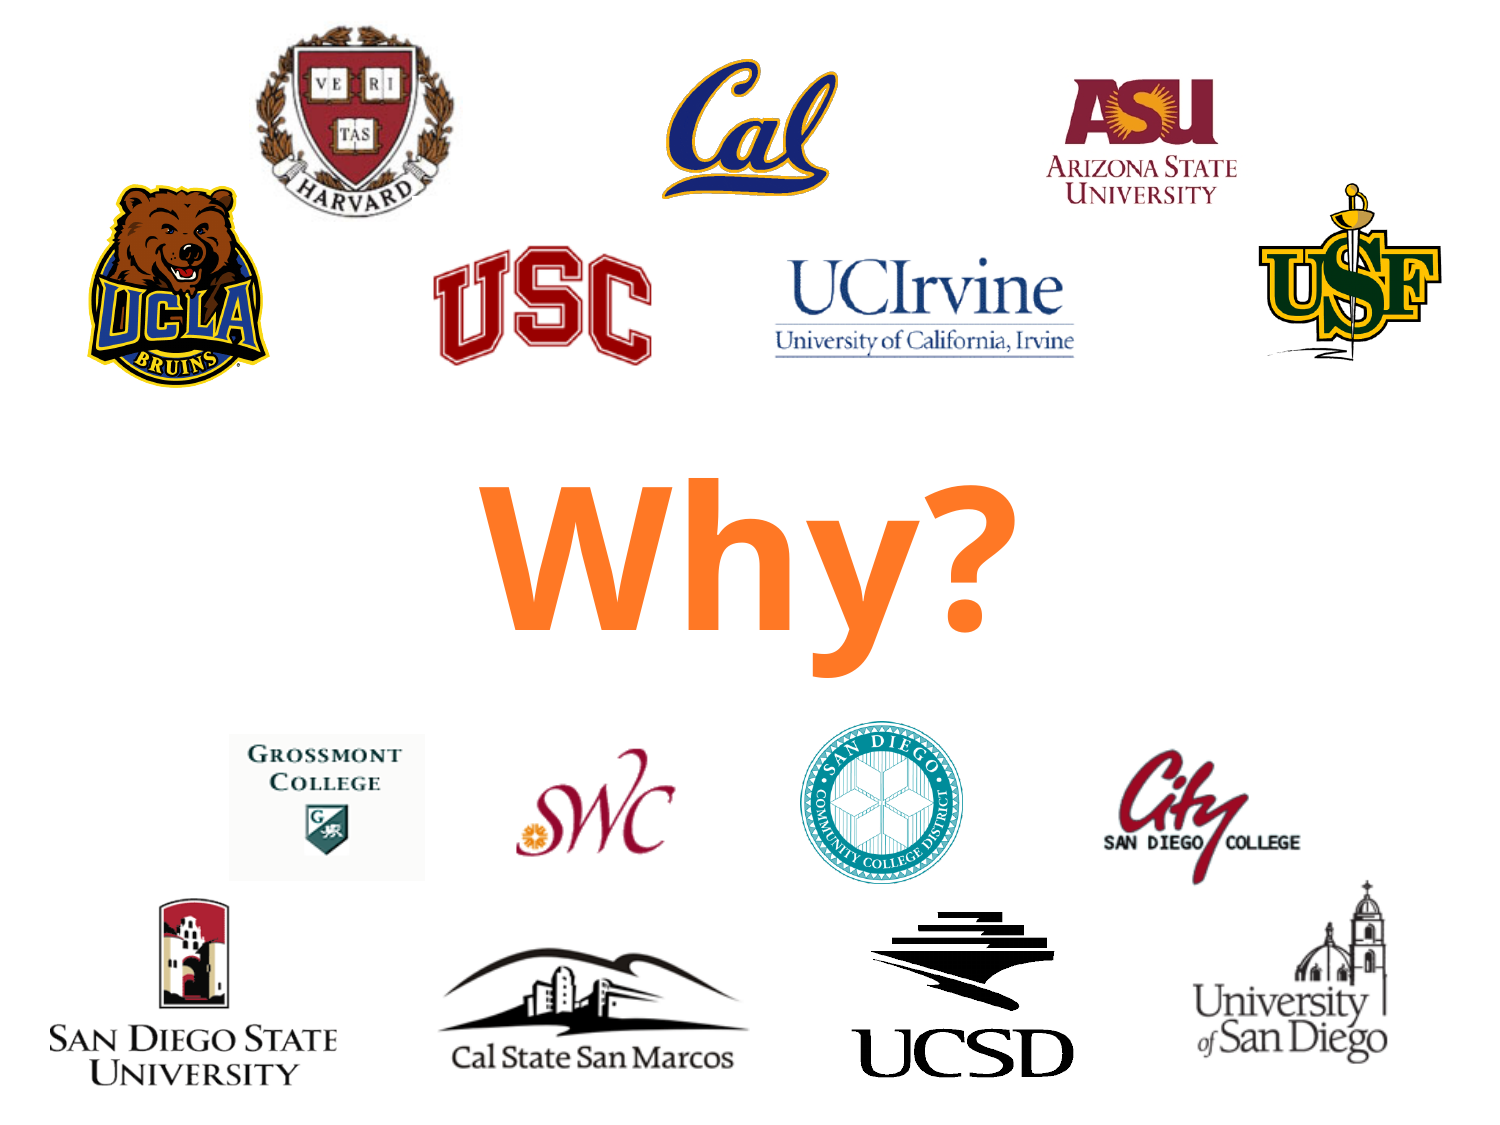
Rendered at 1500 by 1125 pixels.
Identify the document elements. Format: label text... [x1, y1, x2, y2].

picture [437, 933, 751, 1083]
picture [49, 896, 338, 1088]
picture [1099, 746, 1451, 1079]
picture [87, 9, 838, 438]
picture [229, 733, 426, 882]
picture [749, 33, 1451, 383]
picture [512, 746, 679, 860]
picture [799, 721, 963, 885]
title Why? [0, 474, 1500, 625]
picture [849, 908, 1076, 1081]
